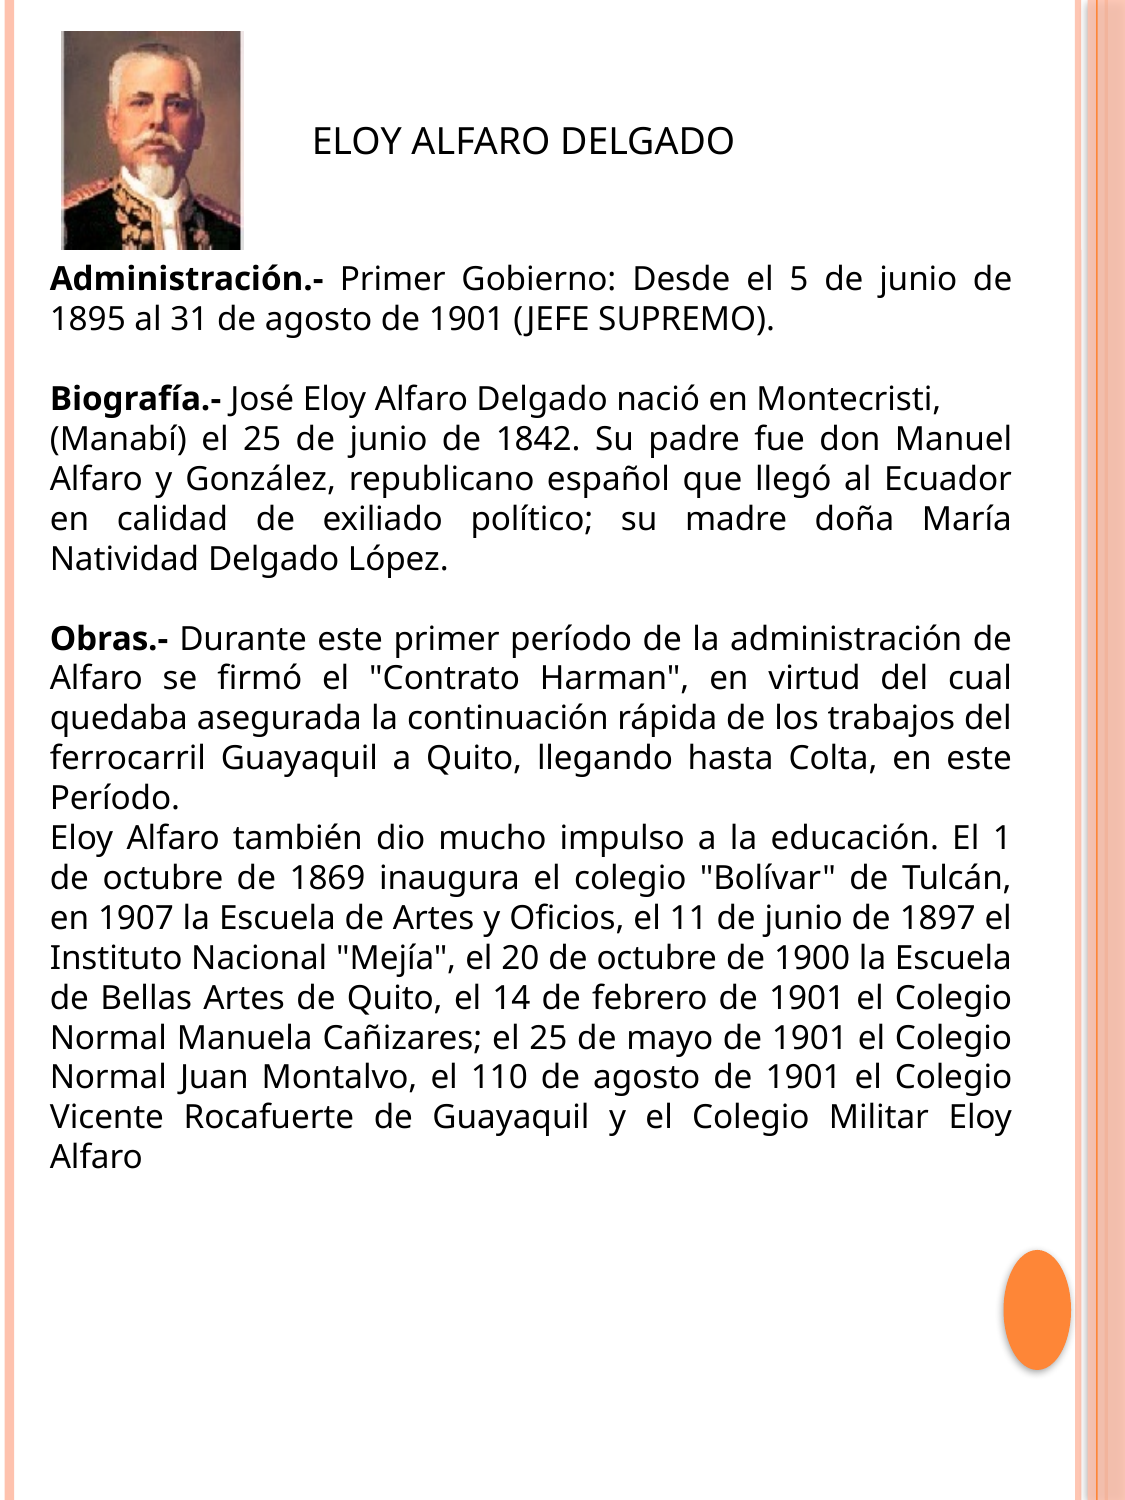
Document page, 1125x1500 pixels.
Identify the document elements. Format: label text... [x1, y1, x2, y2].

picture [61, 30, 245, 251]
text_box Administración.- Primer Gobierno: Desde el 5 de junio de 1895 al 31 de agosto de 1901 (JEFE SUPREMO). Biografía.- José Eloy Alfaro Delgado nació en Montecristi, (Manabí) el 25 de junio de 1842. Su padre fue don Manuel Alfaro y González, republicano español que llegó al Ecuador en calidad de exiliado político; su madre doña María Natividad Delgado López. Obras.- Durante este primer período de la administración de Alfaro se firmó el "Contrato Harman", en virtud del cual quedaba asegurada la continuación rápida de los trabajos del ferrocarril Guayaquil a Quito, llegando hasta Colta, en este Período. Eloy Alfaro también dio mucho impulso a la educación. El 1 de octubre de 1869 inaugura el colegio "Bolívar" de Tulcán, en 1907 la Escuela de Artes y Oficios, el 11 de junio de 1897 el Instituto Nacional "Mejía", el 20 de octubre de 1900 la Escuela de Bellas Artes de Quito, el 14 de febrero de 1901 el Colegio Normal Manuela Cañizares; el 25 de mayo de 1901 el Colegio Normal Juan Montalvo, el 110 de agosto de 1901 el Colegio Vicente Rocafuerte de Guayaquil y el Colegio Militar Eloy Alfaro [35, 249, 1029, 1183]
text_box ELOY ALFARO DELGADO [297, 109, 761, 170]
